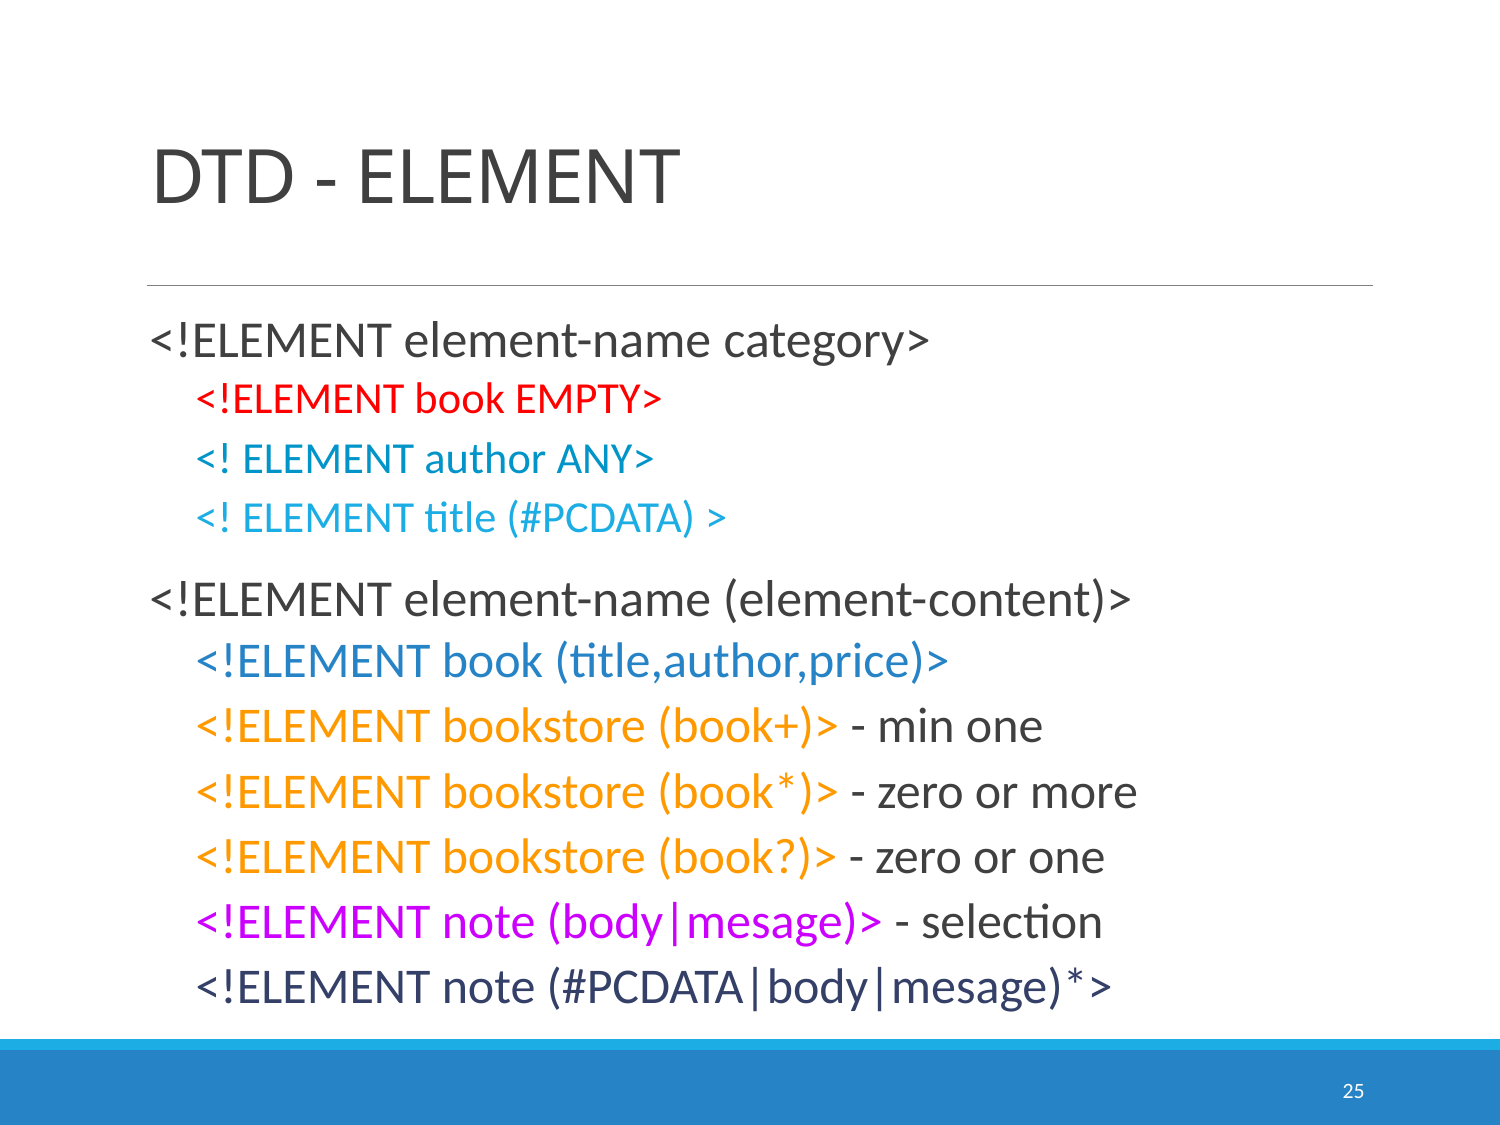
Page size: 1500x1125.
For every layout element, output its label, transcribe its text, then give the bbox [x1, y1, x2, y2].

list <!ELEMENT element-name category> <!ELEMENT book EMPTY> <! ELEMENT author ANY> <! ELEMENT title (#PCDATA) > <!ELEMENT element-name (element-content)> <!ELEMENT book (title,author,price)> <!ELEMENT bookstore (book+)> - min one <!ELEMENT bookstore (book*)> - zero or more <!ELEMENT bookstore (book?)> - zero or one <!ELEMENT note (body|mesage)> - selection <!ELEMENT note (#PCDATA|body|mesage)*> [135, 304, 1373, 1029]
title DTD - ELEMENT [135, 43, 1373, 227]
slide_number 25 [1218, 1059, 1380, 1120]
